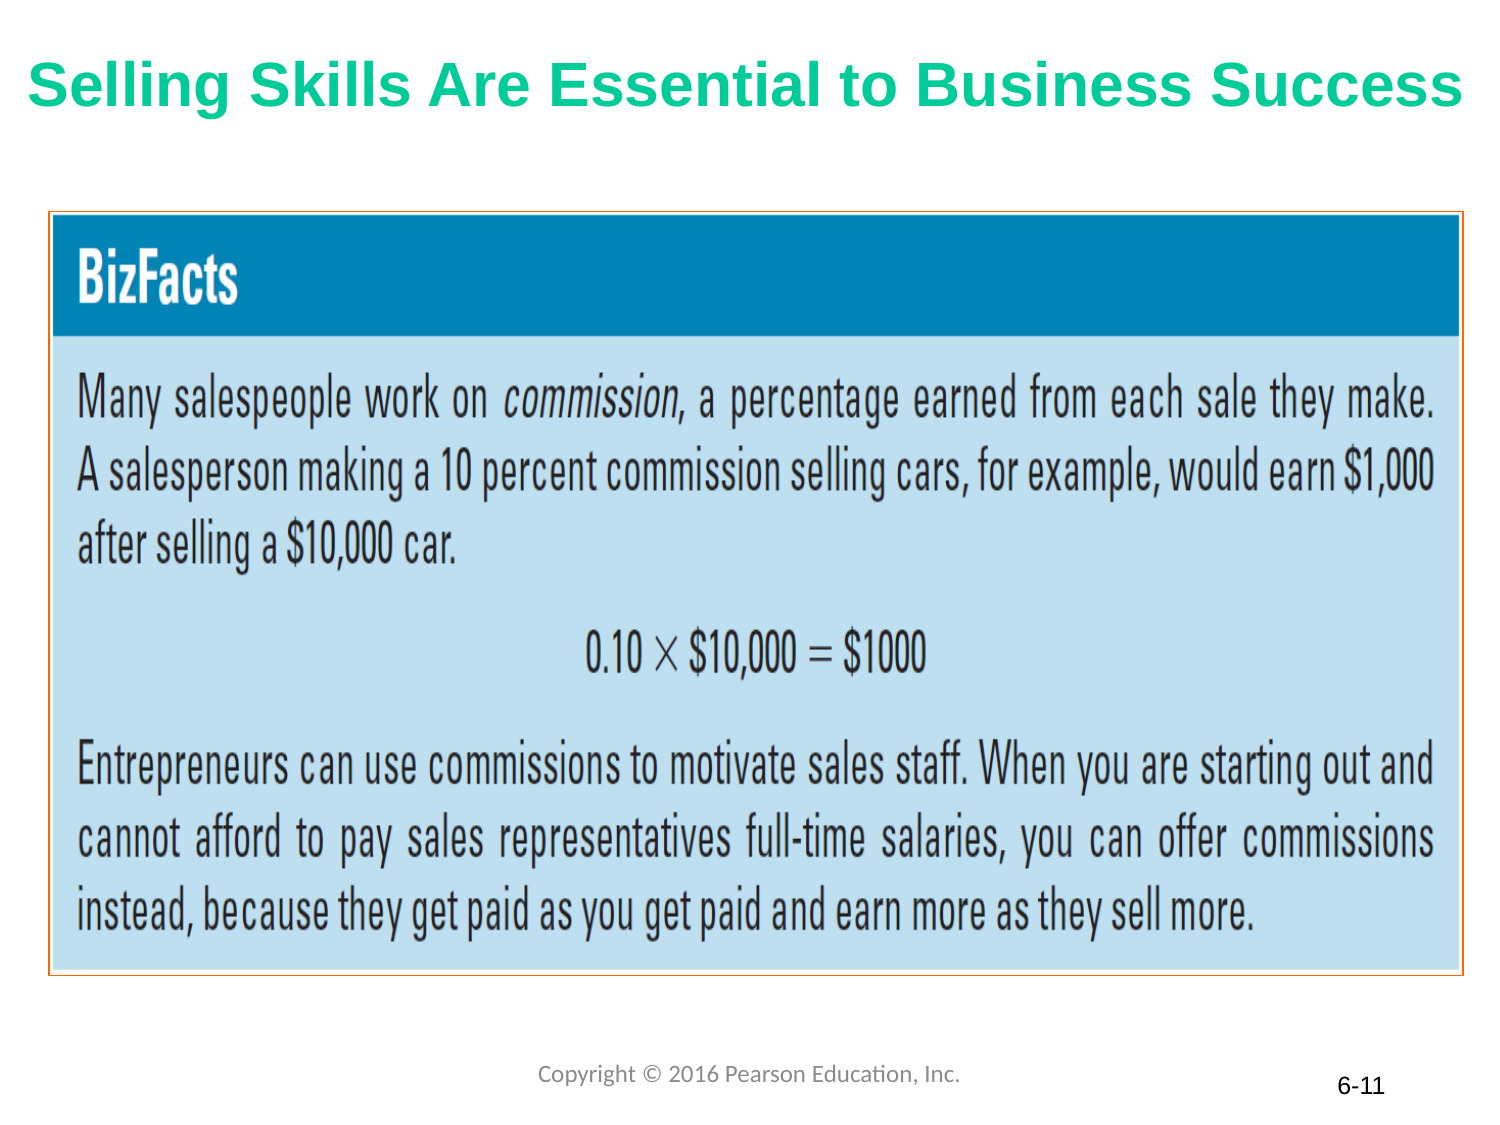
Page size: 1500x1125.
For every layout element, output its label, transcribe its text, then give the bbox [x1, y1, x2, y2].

title Selling Skills Are Essential to Business Success [12, 0, 1487, 175]
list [49, 212, 1463, 976]
footer Copyright © 2016 Pearson Education, Inc. [512, 1042, 988, 1103]
